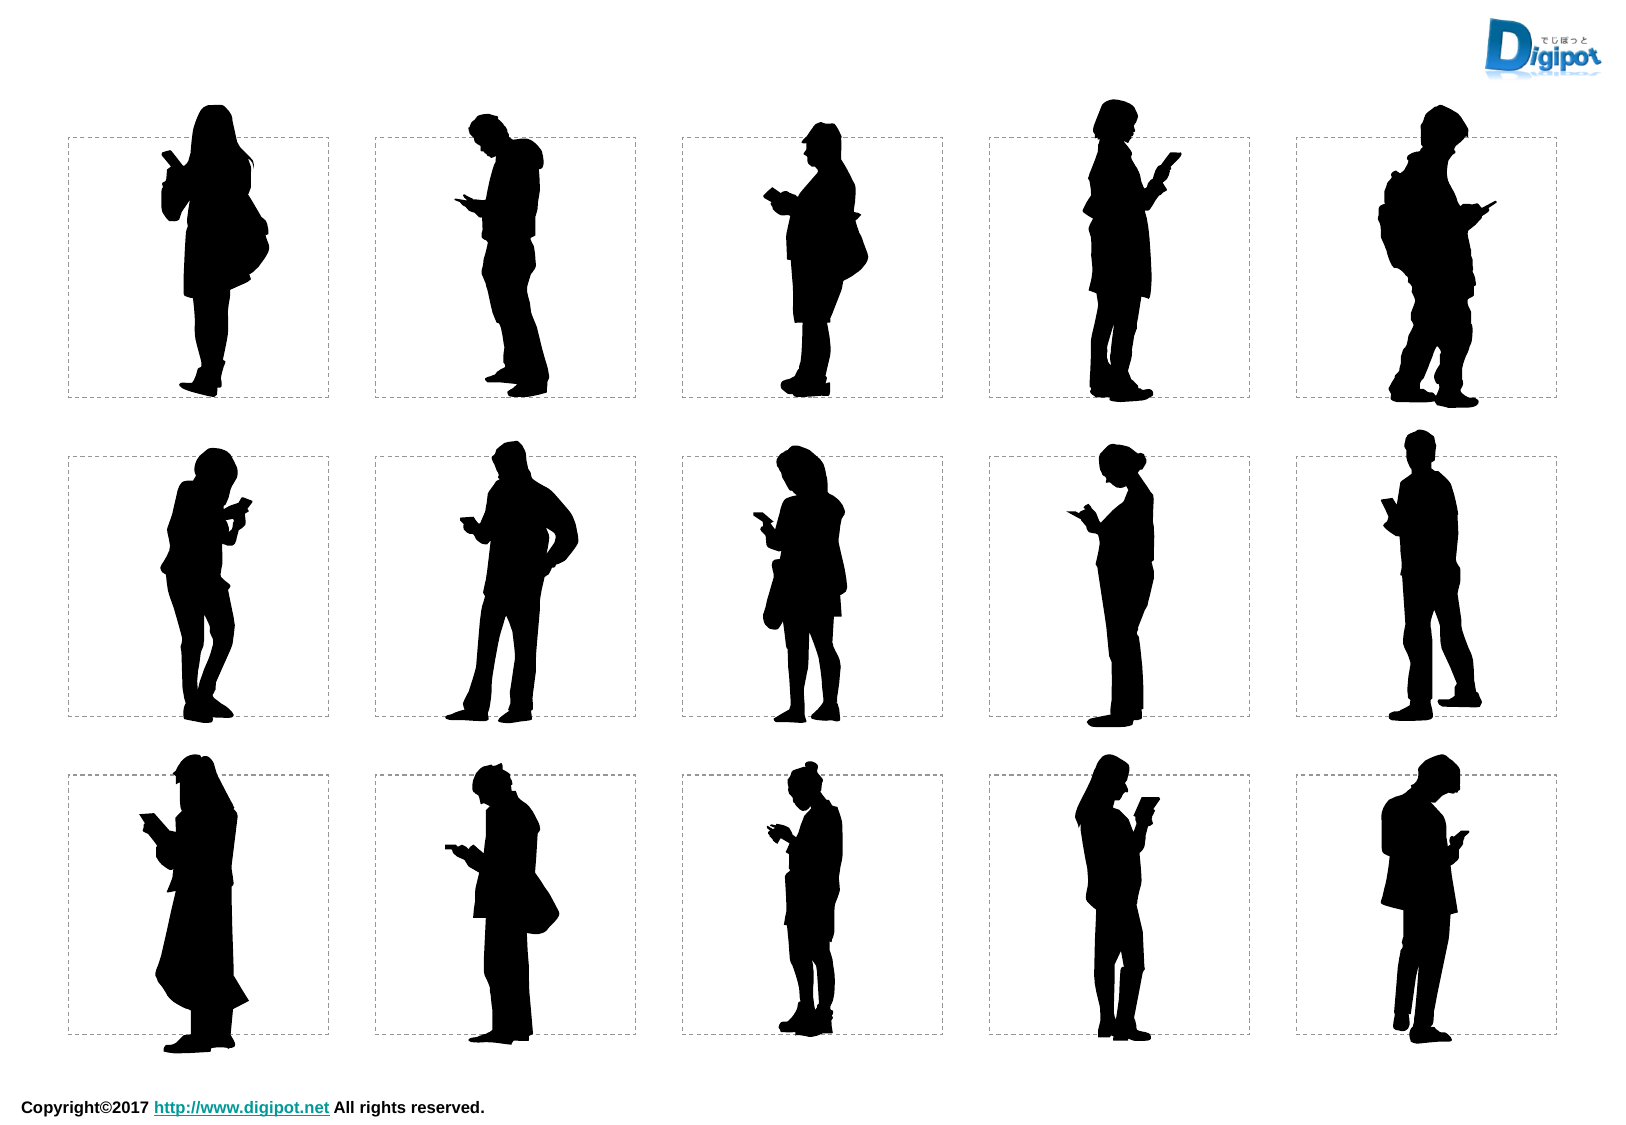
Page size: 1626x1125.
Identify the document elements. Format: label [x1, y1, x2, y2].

text_box [763, 122, 869, 397]
text_box [445, 763, 560, 1045]
text_box [160, 447, 253, 723]
text_box [445, 440, 579, 724]
text_box [753, 445, 848, 723]
text_box [1066, 443, 1155, 728]
picture [1485, 18, 1602, 82]
text_box [1075, 754, 1161, 1041]
text_box [454, 113, 550, 397]
text_box [139, 754, 250, 1054]
text_box [1082, 99, 1182, 403]
text_box [1377, 104, 1497, 408]
text_box [1380, 429, 1482, 721]
text_box [161, 104, 270, 397]
text_box [1380, 754, 1470, 1044]
text_box [766, 761, 843, 1037]
